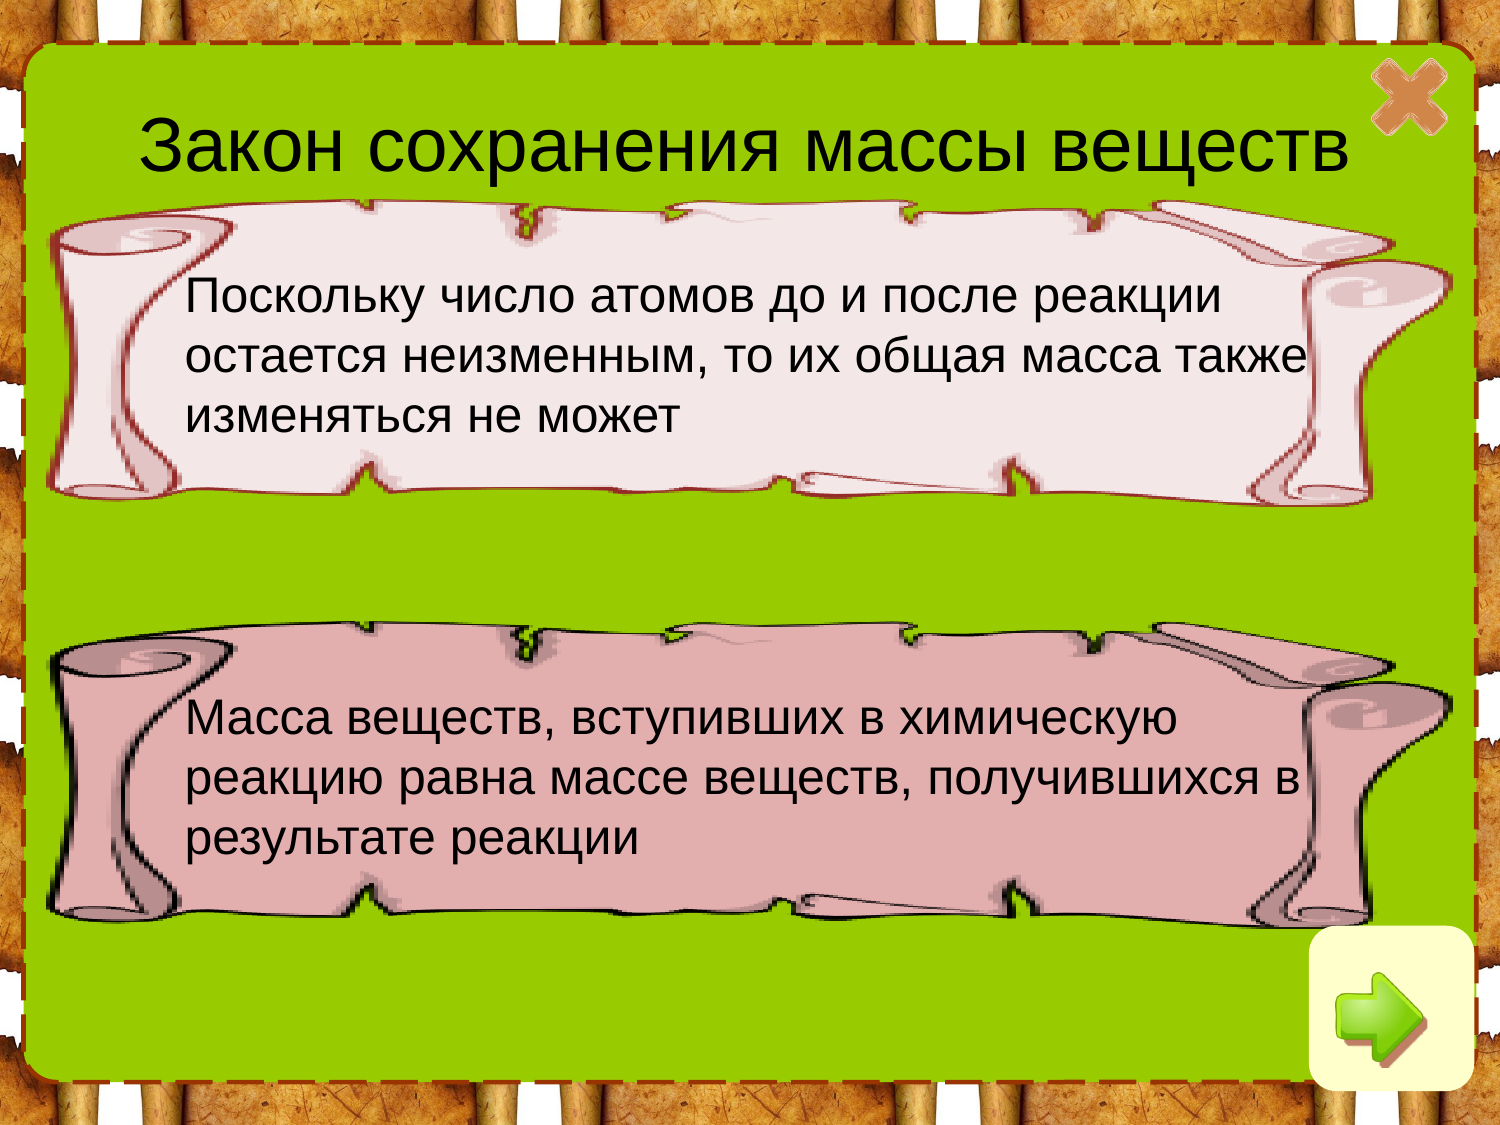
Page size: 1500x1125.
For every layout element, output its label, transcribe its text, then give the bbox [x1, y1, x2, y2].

text_box [21, 40, 1479, 1085]
picture [0, 0, 1500, 1125]
text_box [1306, 925, 1477, 1094]
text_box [46, 198, 1453, 507]
title Закон сохранения массы веществ [70, 46, 1421, 197]
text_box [46, 620, 1453, 929]
